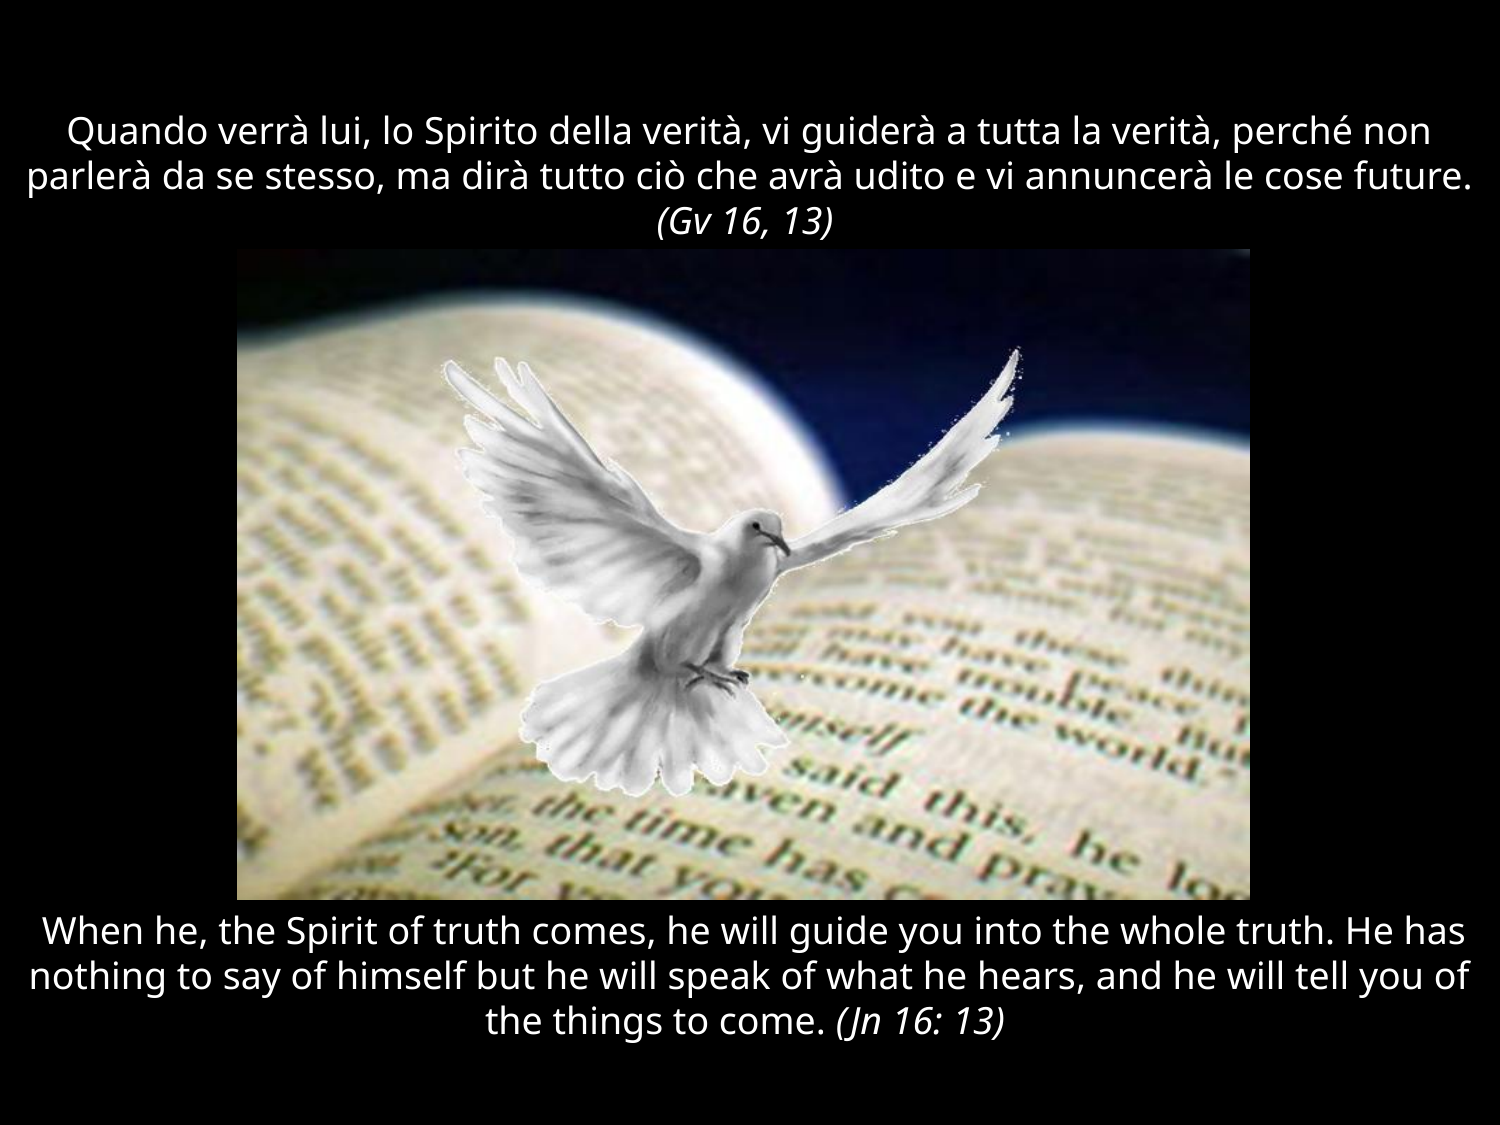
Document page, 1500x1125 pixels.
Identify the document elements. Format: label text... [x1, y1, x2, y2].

text_box When he, the Spirit of truth comes, he will guide you into the whole truth. He has nothing to say of himself but he will speak of what he hears, and he will tell you of the things to come. (Jn 16: 13) [0, 899, 1500, 1050]
picture [237, 249, 1250, 900]
text_box Quando verrà lui, lo Spirito della verità, vi guiderà a tutta la verità, perché non parlerà da se stesso, ma dirà tutto ciò che avrà udito e vi annuncerà le cose future. (Gv 16, 13) [0, 99, 1500, 250]
